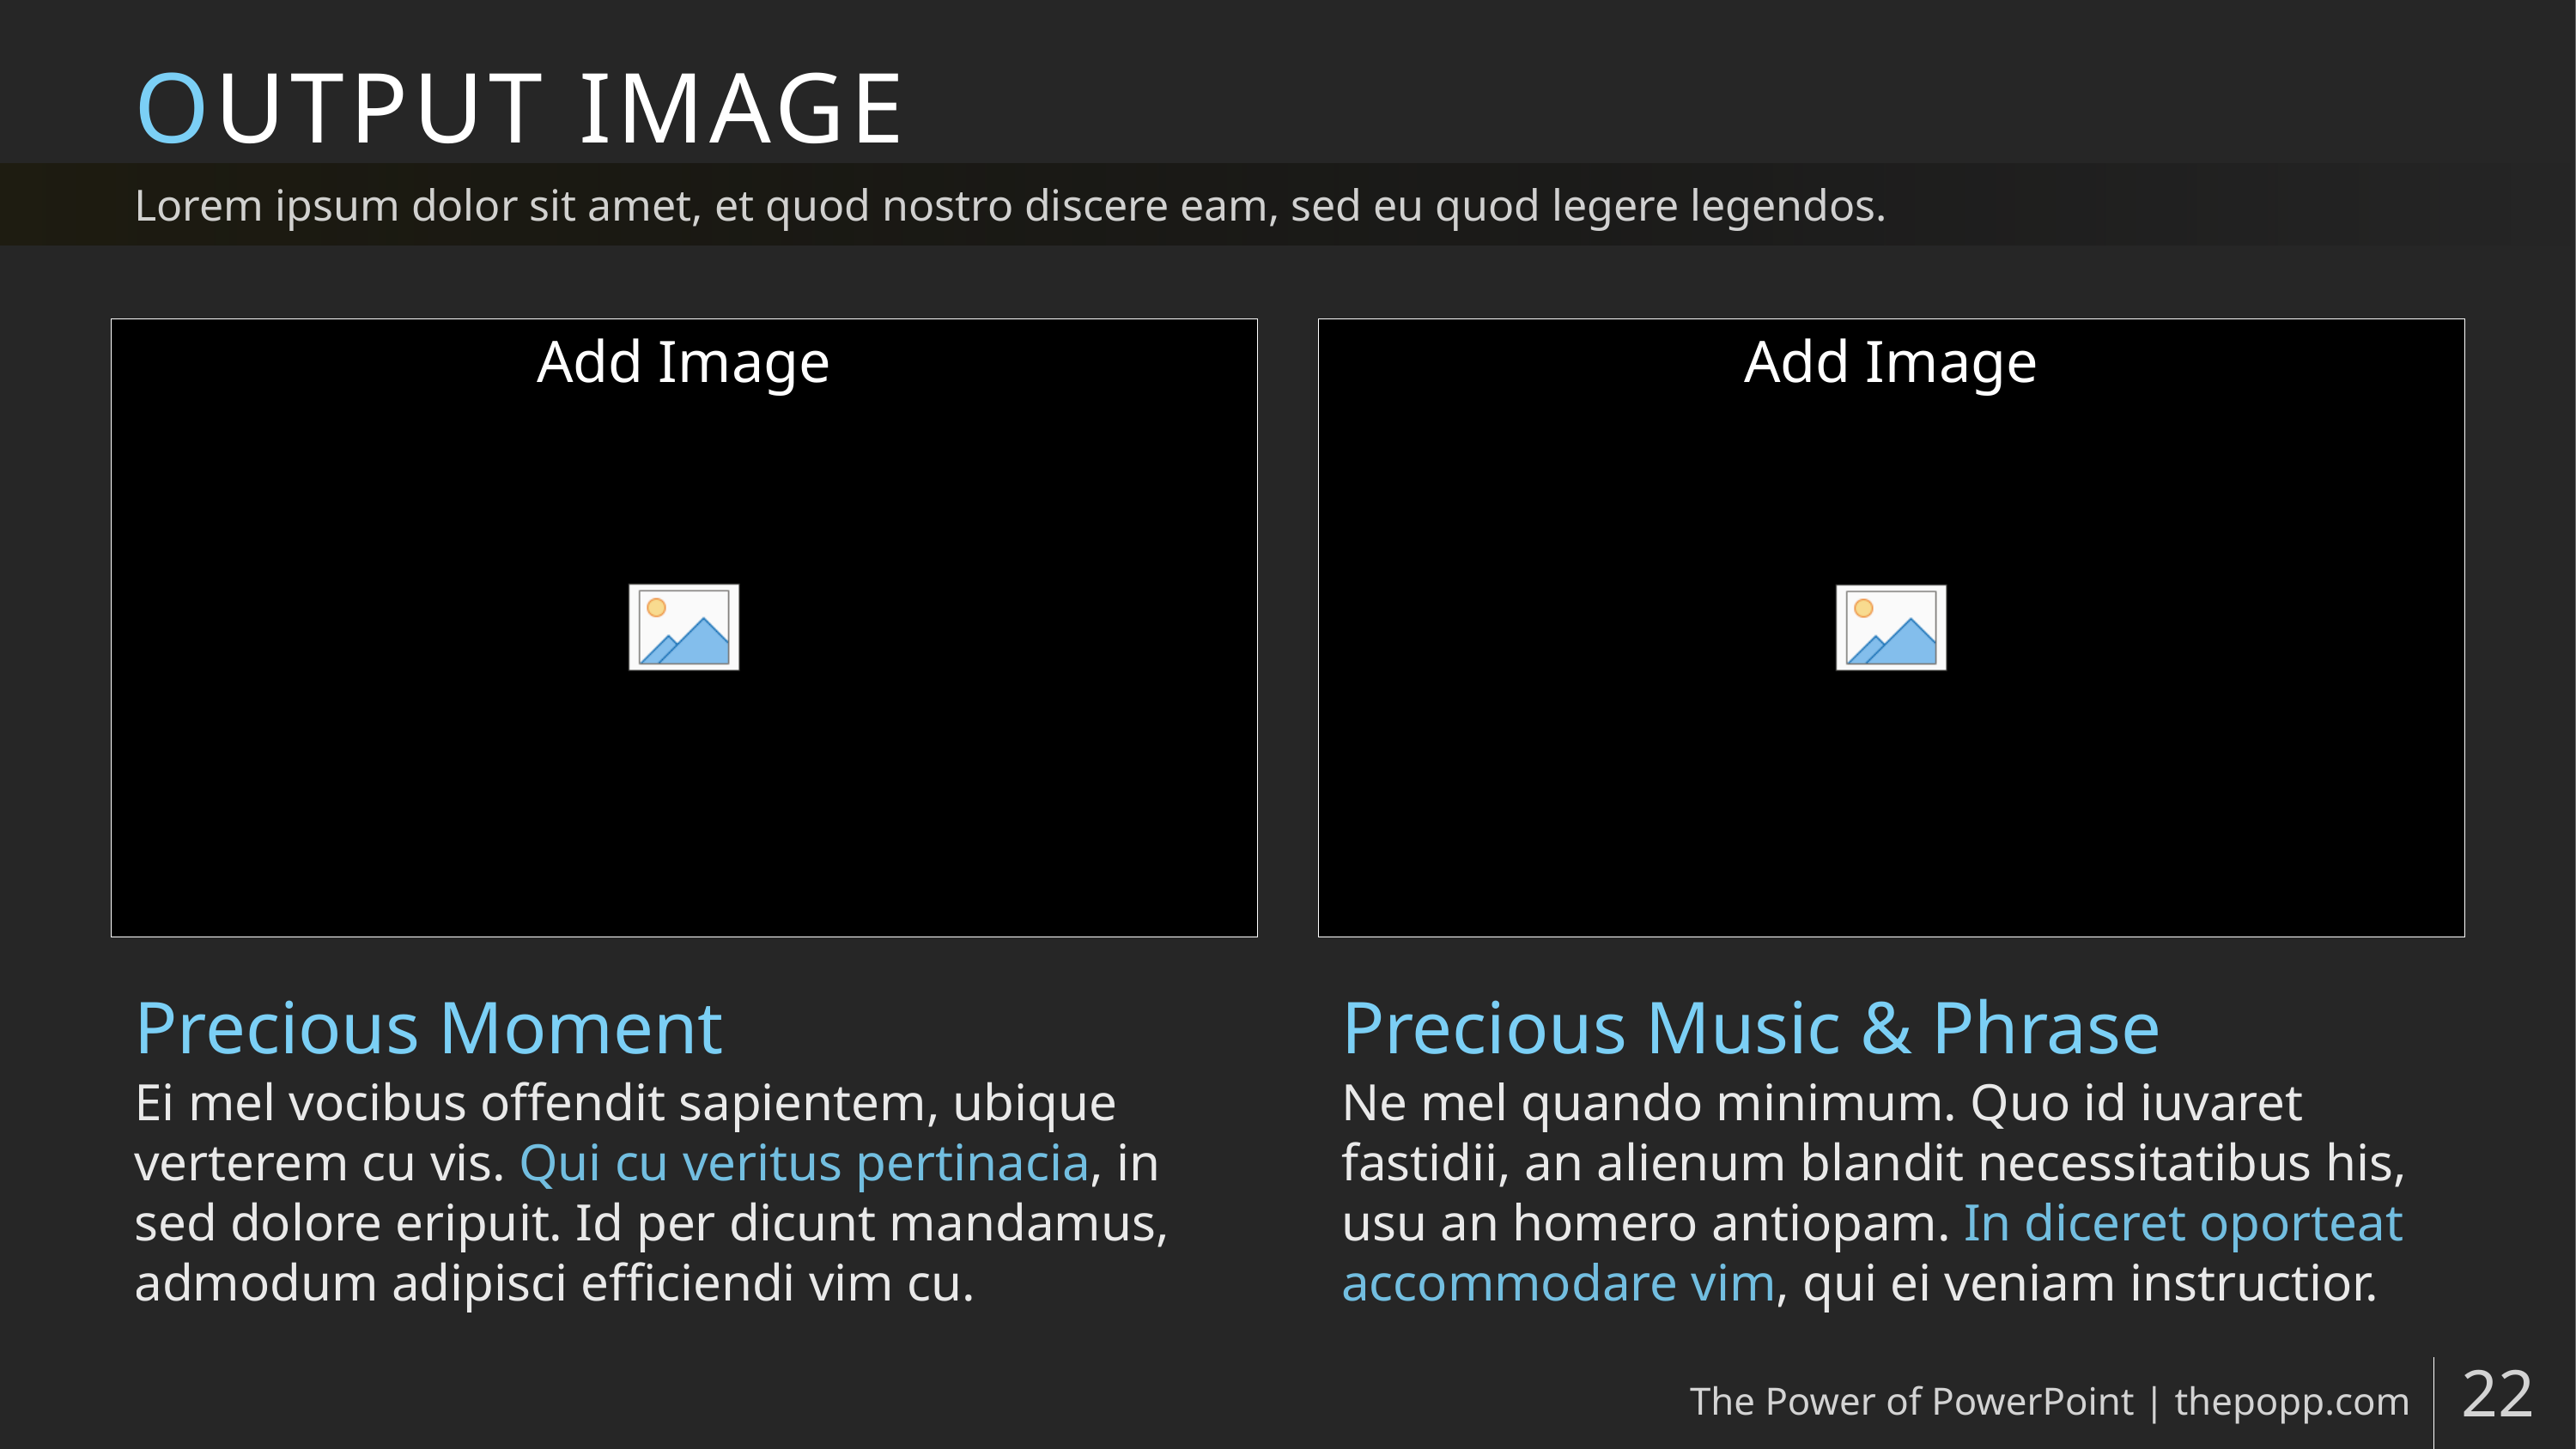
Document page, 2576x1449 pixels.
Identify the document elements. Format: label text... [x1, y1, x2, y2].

list Ne mel quando minimum. Quo id iuvaret fastidii, an alienum blandit necessitatibus his, usu an homero antiopam. In diceret oporteat accommodare vim, qui ei veniam instructior. [1318, 1058, 2465, 1333]
list Lorem ipsum dolor sit amet, et quod nostro discere eam, sed eu quod legere legendos. [111, 167, 2404, 248]
title OUTPUT IMAGE [111, 0, 2430, 174]
slide_number 22 [2438, 1357, 2576, 1434]
list Ei mel vocibus offendit sapientem, ubique verterem cu vis. Qui cu veritus pertinacia, in sed dolore eripuit. Id per dicunt mandamus, admodum adipisci efficiendi vim cu. [111, 1058, 1258, 1333]
list Precious Moment [111, 957, 1258, 1058]
footer The Power of PowerPoint | thepopp.com [922, 1356, 2434, 1434]
list Precious Music & Phrase [1318, 957, 2465, 1058]
picture [1318, 318, 2465, 938]
picture [111, 318, 1258, 937]
